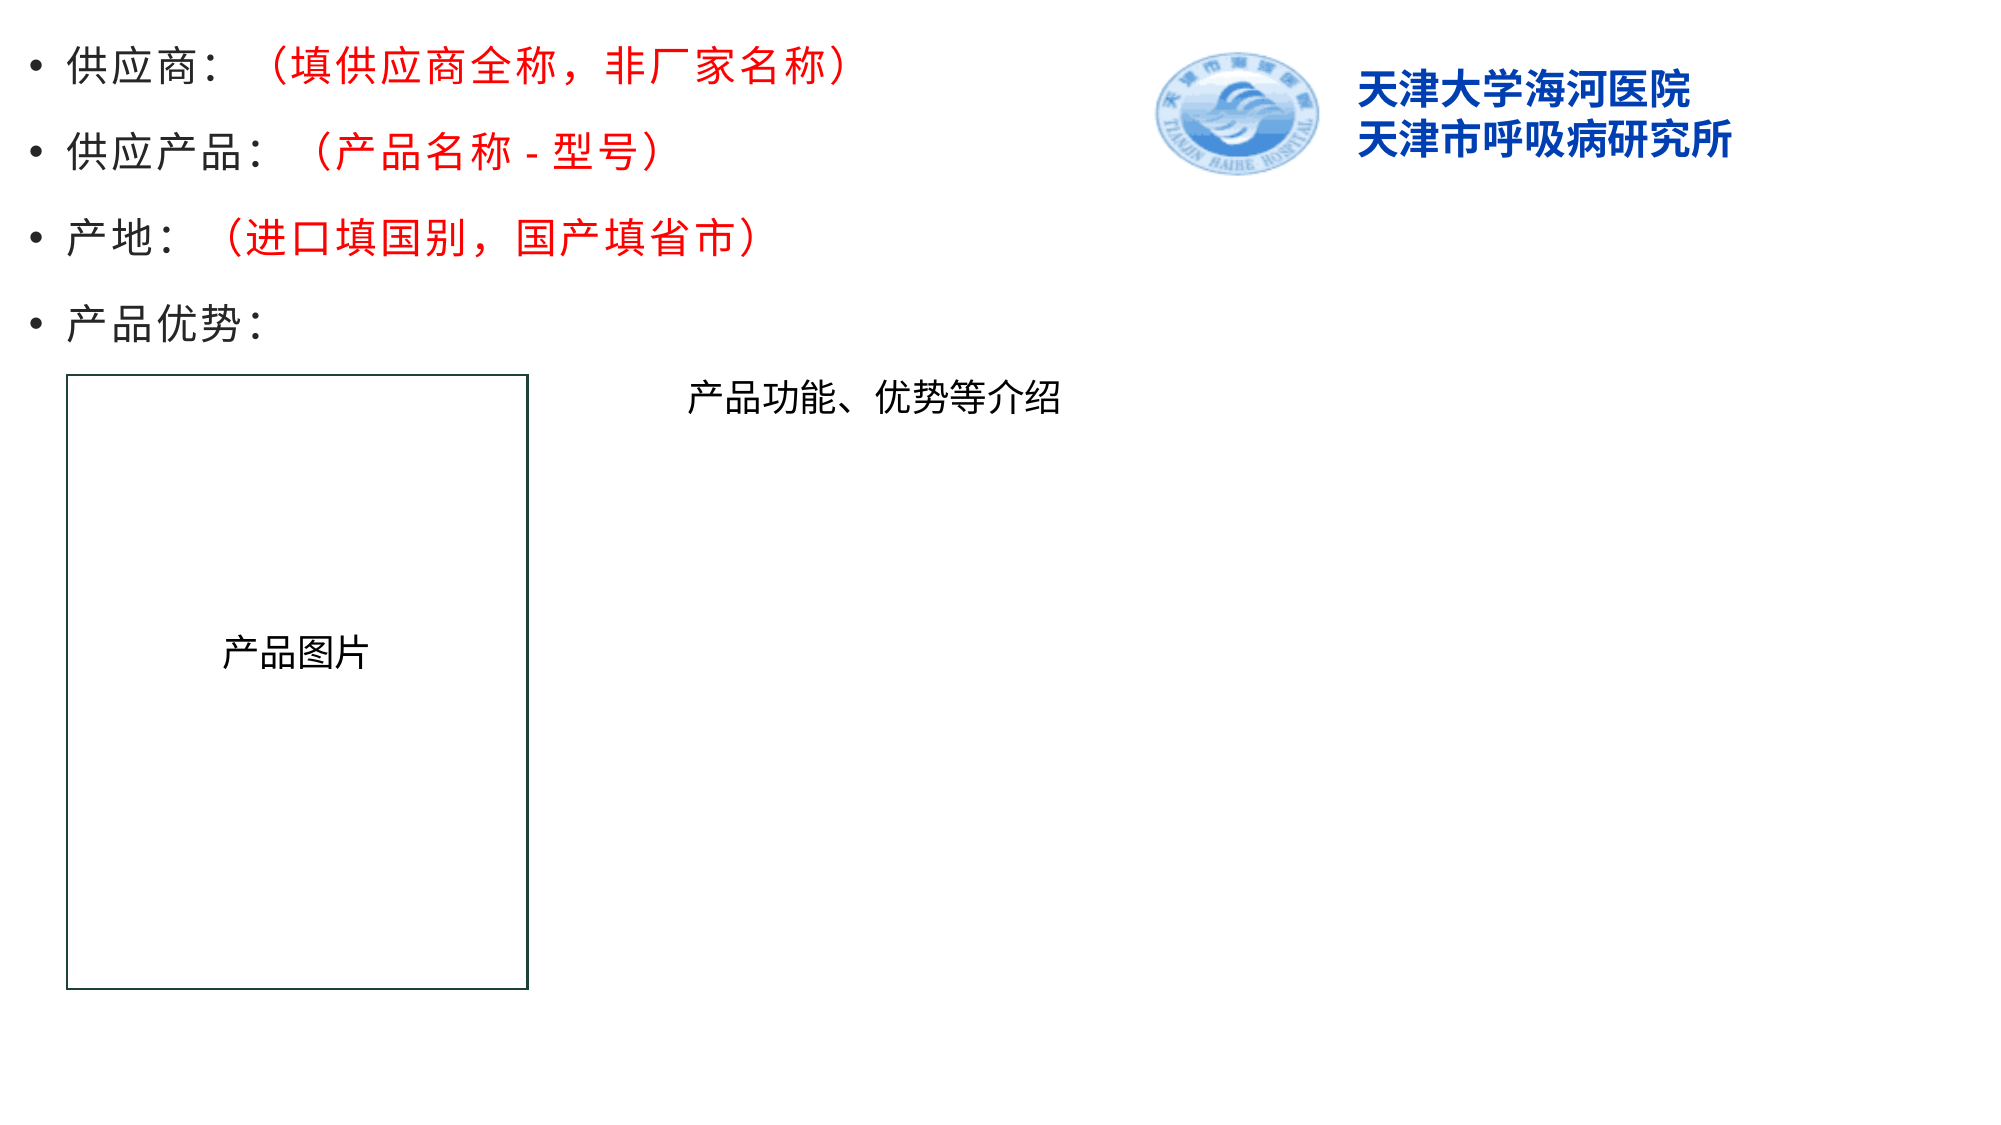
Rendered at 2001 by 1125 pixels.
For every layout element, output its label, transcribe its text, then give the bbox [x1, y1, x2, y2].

text_box 产品功能、优势等介绍 [672, 366, 1799, 966]
text_box 产品图片 [205, 621, 390, 682]
picture [1129, 30, 1342, 202]
text_box [66, 374, 529, 990]
text_box 天津大学海河医院 天津市呼吸病研究所 [1342, 55, 1921, 171]
text_box 供应商：（填供应商全称，非厂家名称） 供应产品：（产品名称-型号） 产地：（进口填国别，国产填省市） 产品优势： [14, 17, 1340, 357]
